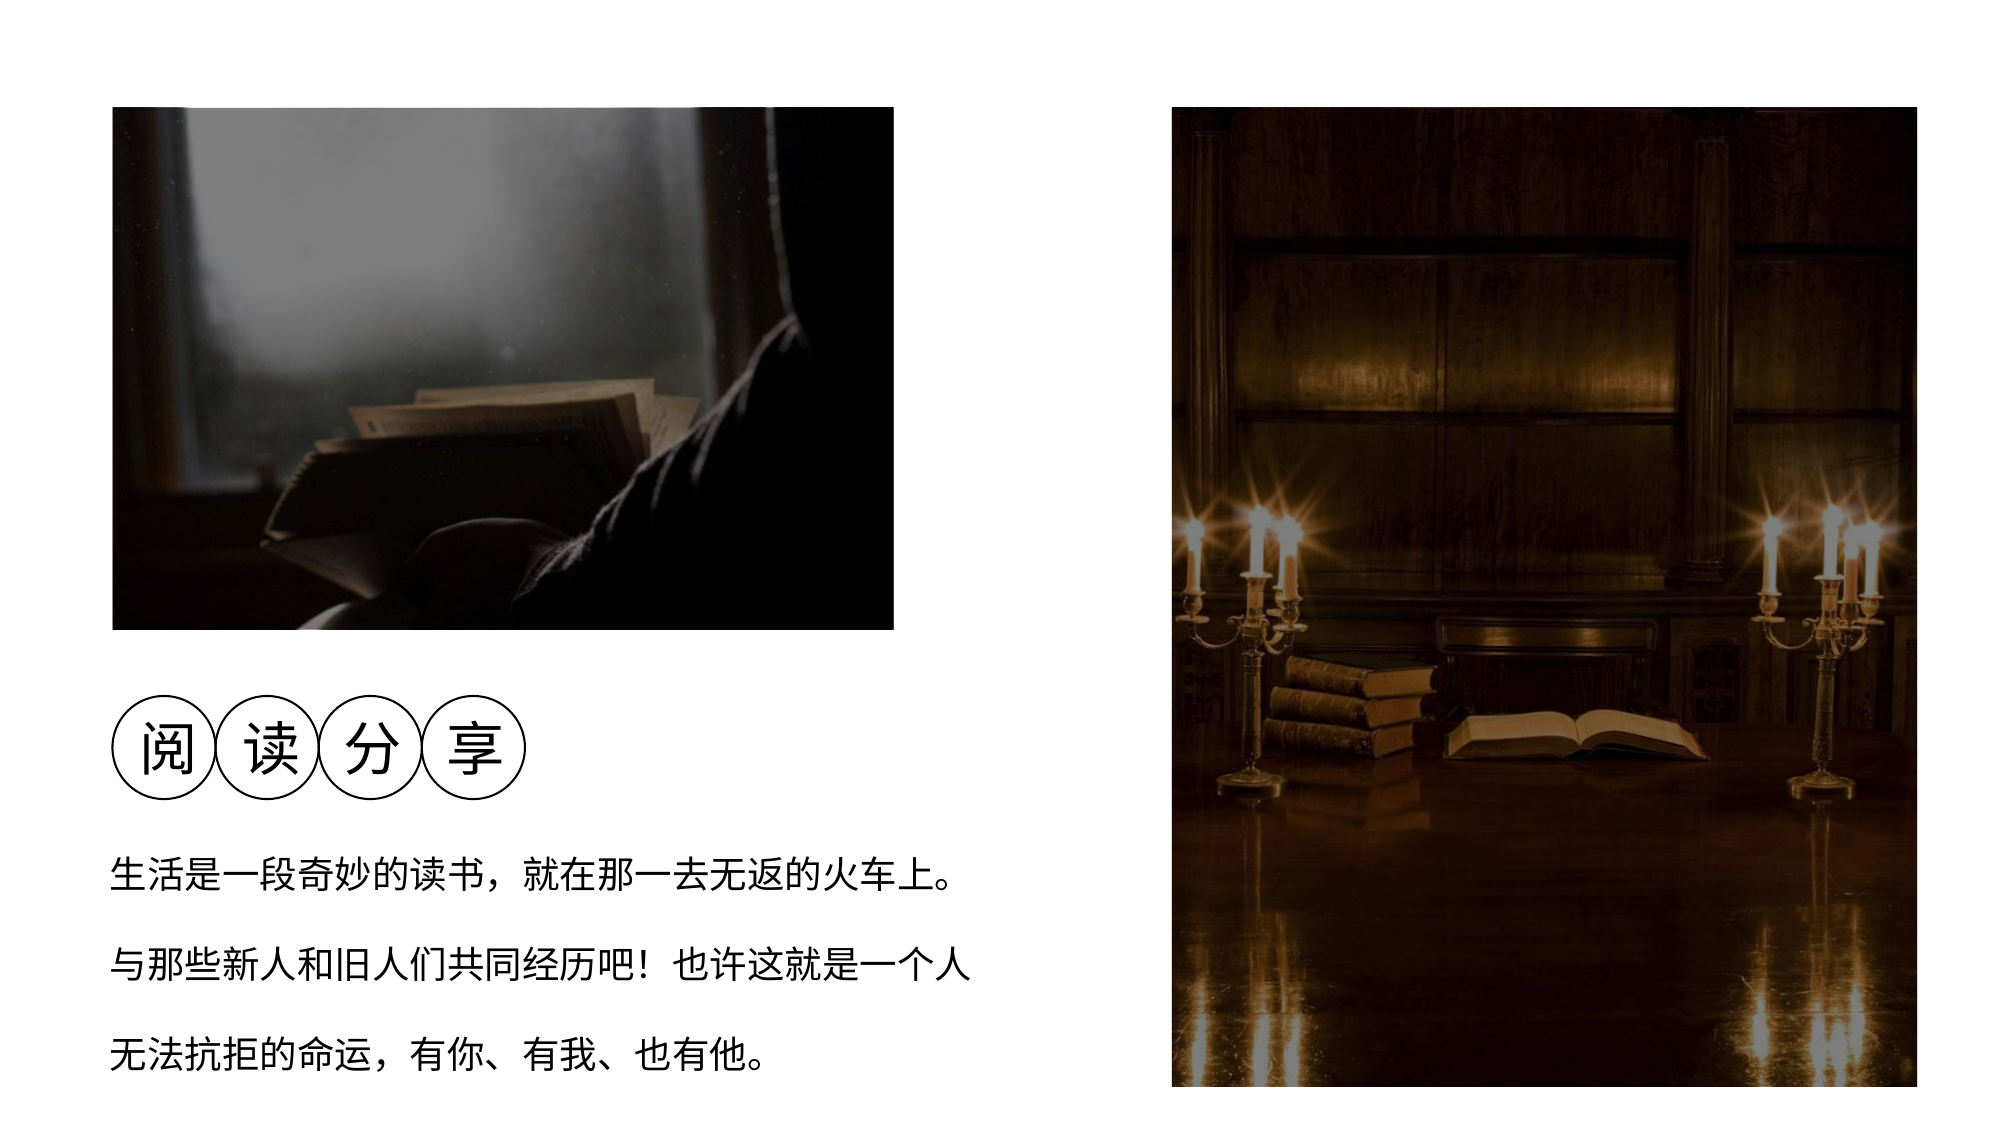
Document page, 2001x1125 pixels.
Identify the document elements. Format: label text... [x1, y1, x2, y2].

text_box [112, 695, 525, 800]
text_box [1171, 107, 1918, 1088]
text_box 生活是一段奇妙的读书，就在那一去无返的火车上。与那些新人和旧人们共同经历吧！也许这就是一个人无法抗拒的命运，有你、有我、也有他。 [95, 799, 1018, 1084]
text_box [111, 107, 895, 631]
